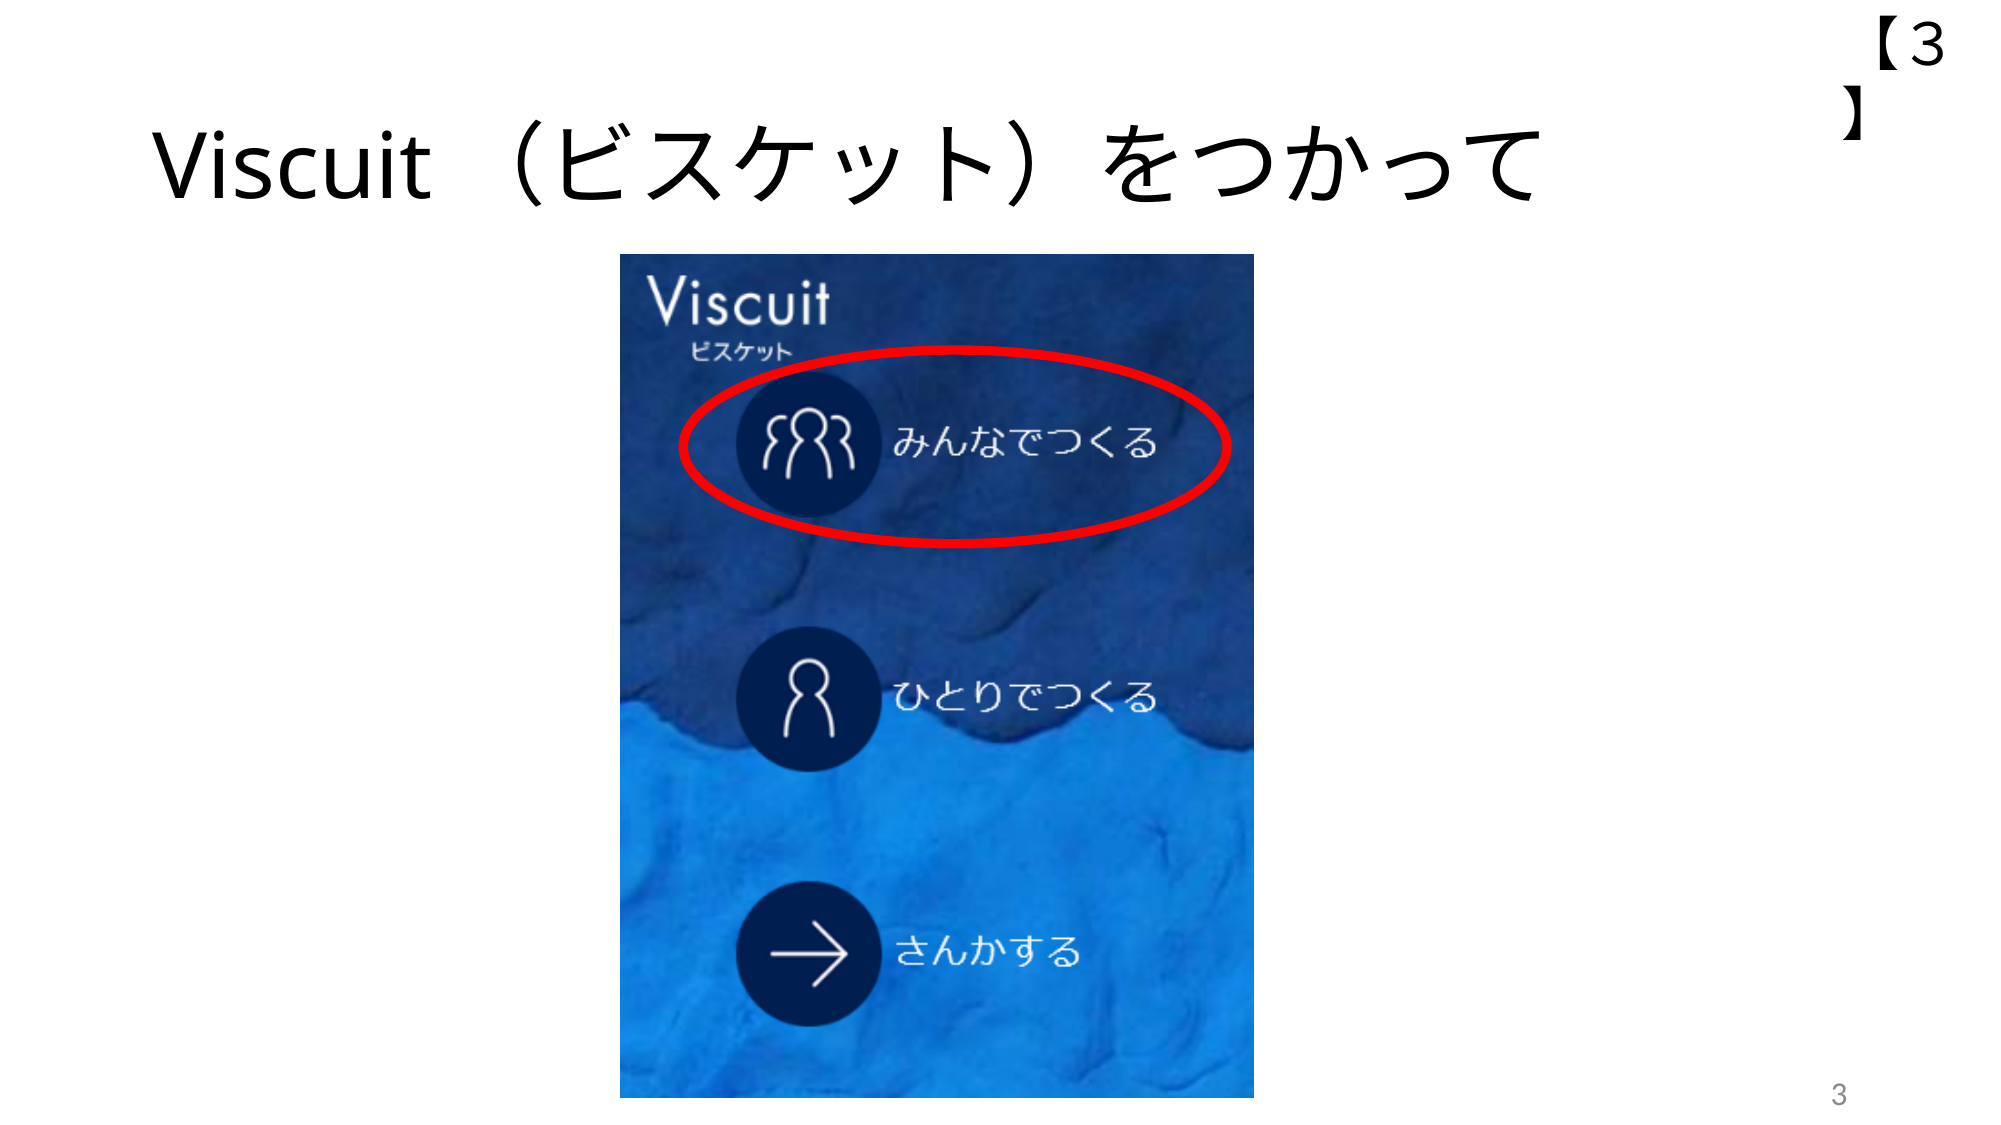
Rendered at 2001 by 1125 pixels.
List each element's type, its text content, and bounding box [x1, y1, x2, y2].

title Viscuit（ビスケット）をつかって [137, 59, 1863, 278]
picture [620, 254, 1254, 1098]
slide_number 3 [1412, 1061, 1863, 1122]
text_box 【３】 [1827, 0, 1998, 155]
